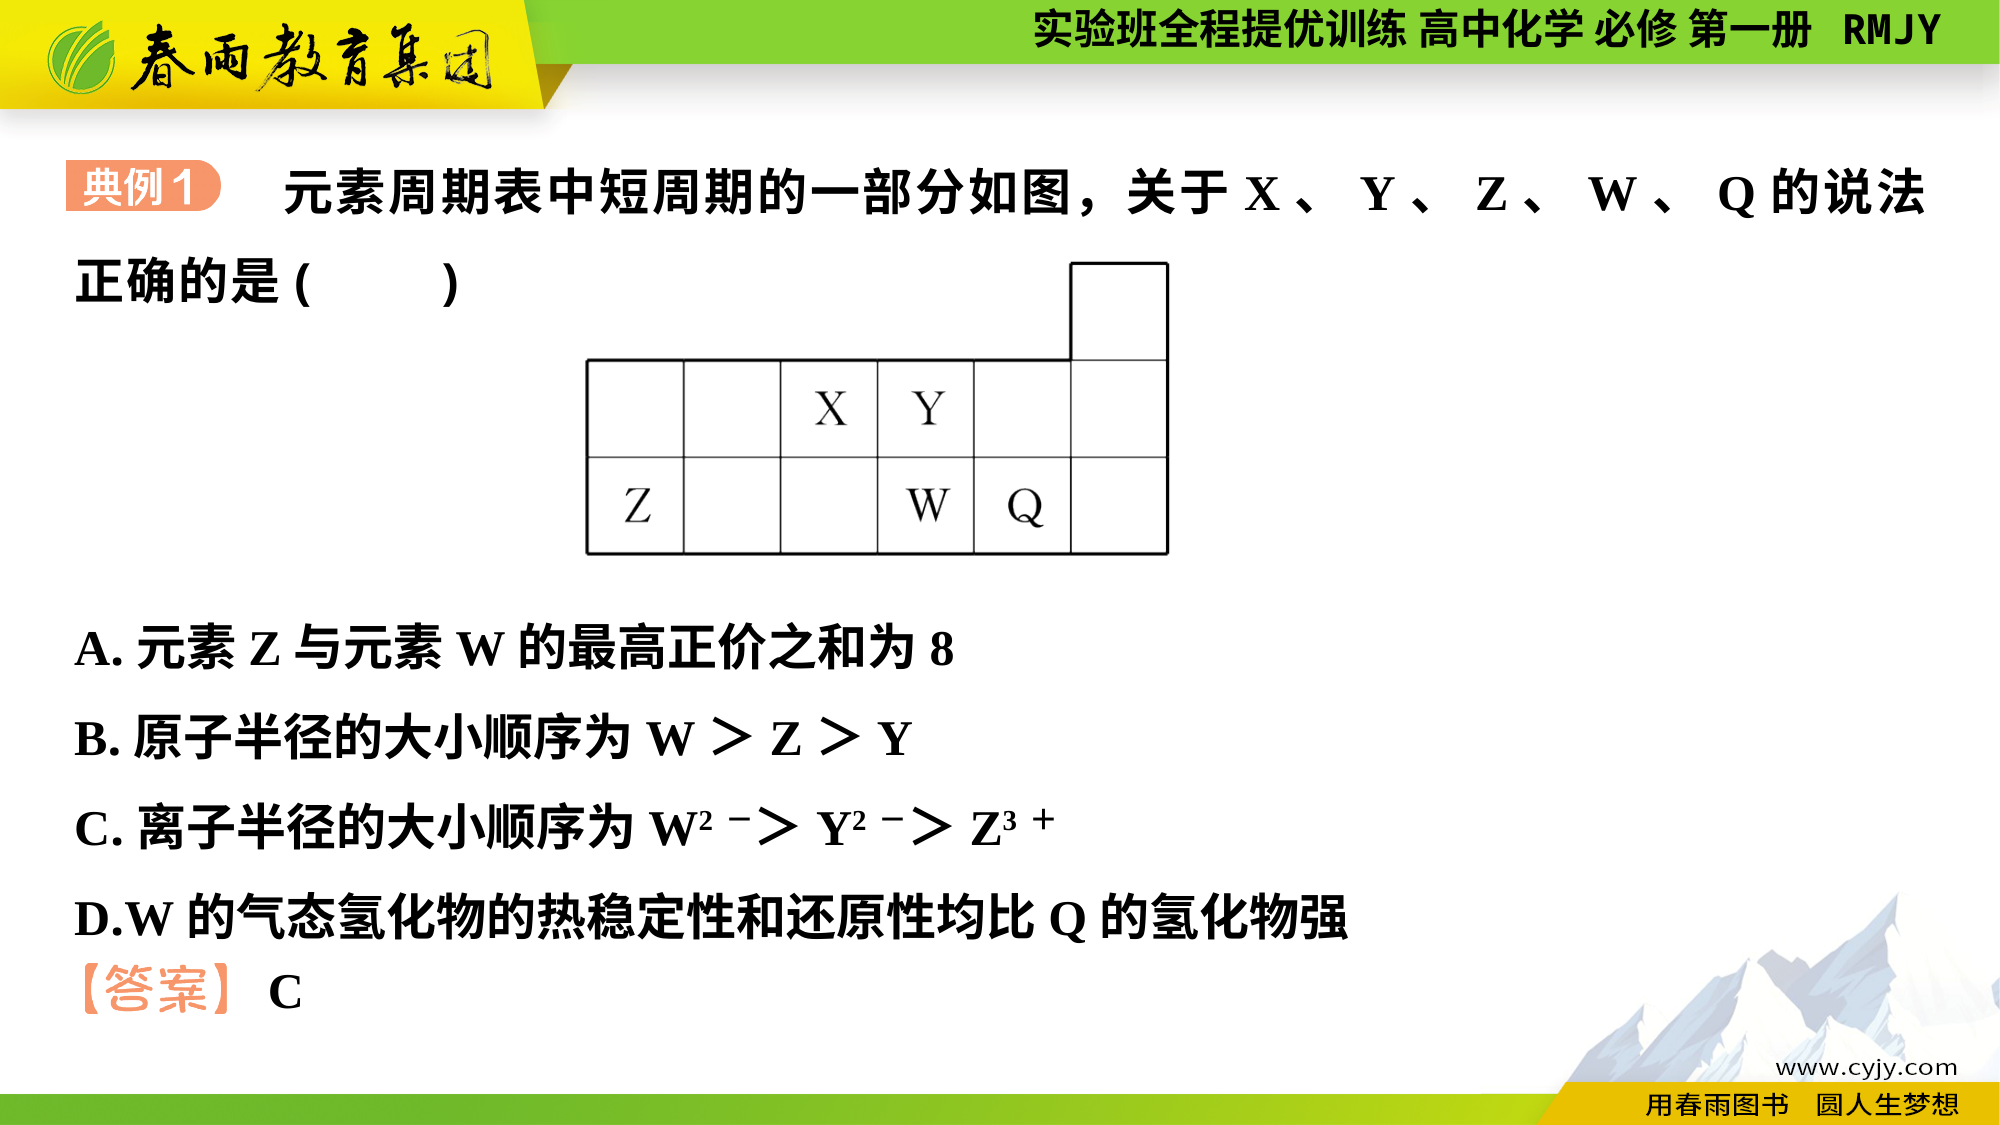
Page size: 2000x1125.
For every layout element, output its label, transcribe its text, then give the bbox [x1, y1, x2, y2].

list 元素周期表中短周期的一部分如图，关于X、Y、Z、W、Q的说法正确的是( ) A.元素Z与元素W的最高正价之和为8 B.原子半径的大小顺序为W＞Z＞Y C.离子半径的大小顺序为W2－＞Y2－＞Z3＋ D.W的气态氢化物的热稳定性和还原性均比Q的氢化物强 [59, 122, 1944, 962]
picture [0, 0, 2000, 1125]
text_box C [253, 950, 319, 1026]
